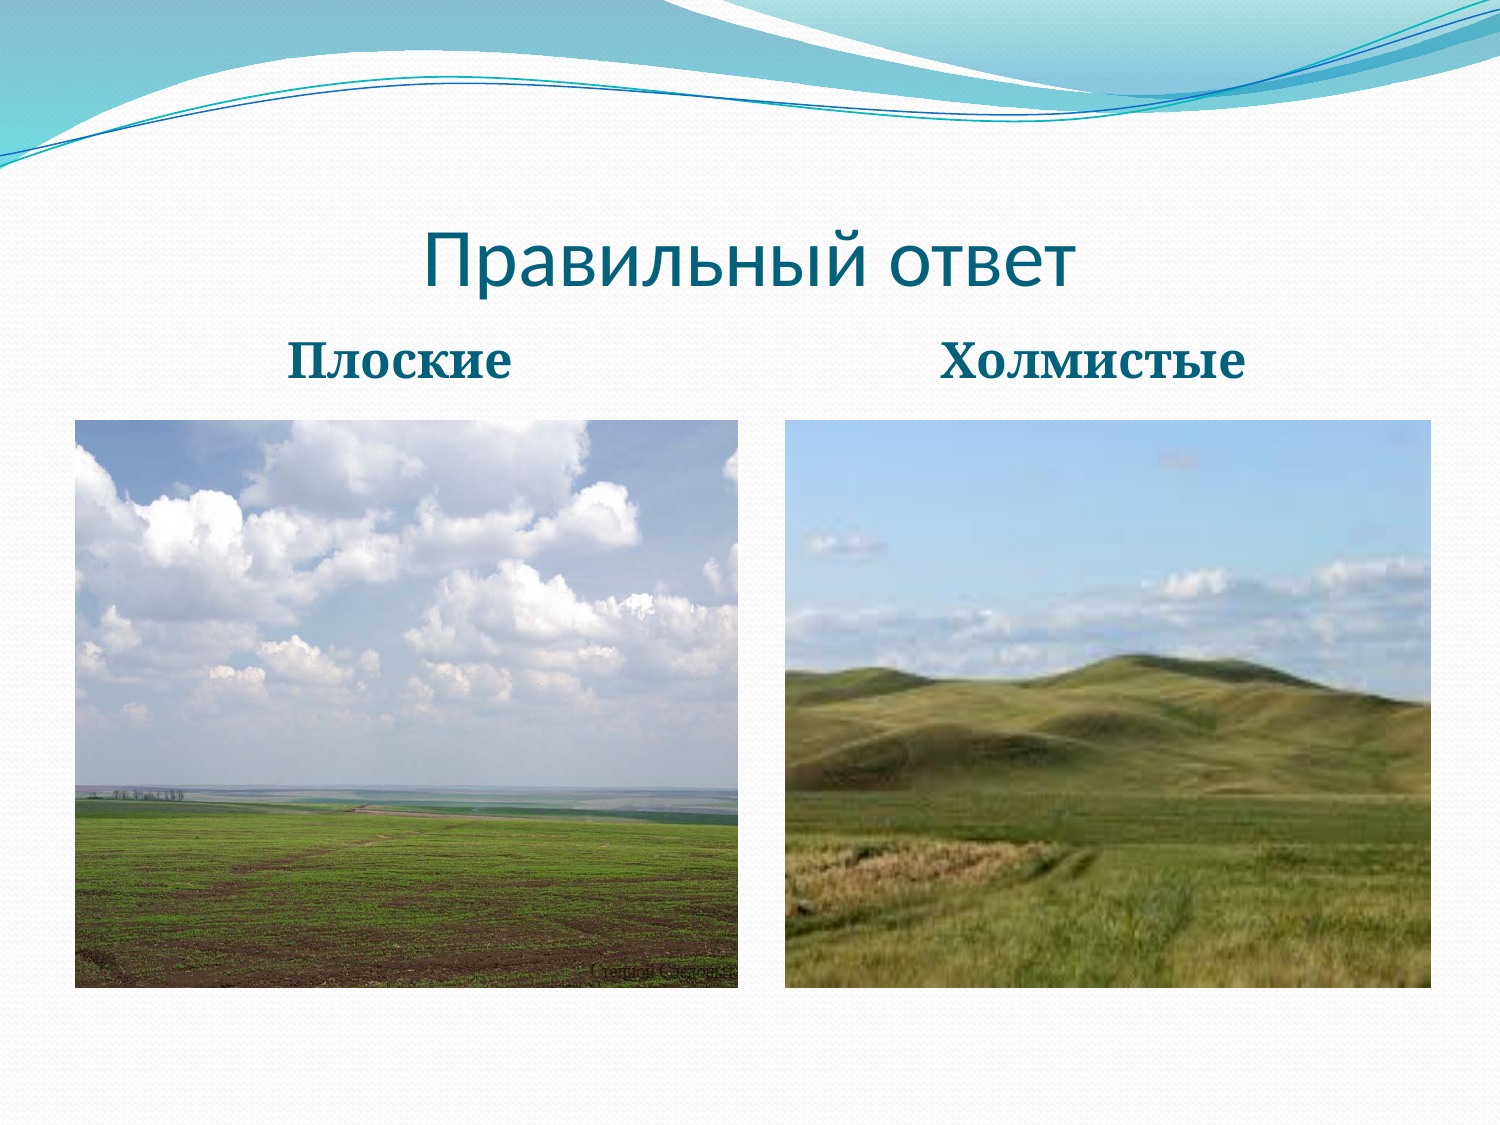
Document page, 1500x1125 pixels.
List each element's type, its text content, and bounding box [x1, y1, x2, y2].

title Правильный ответ [75, 115, 1425, 303]
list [74, 420, 738, 988]
list Плоские [75, 304, 738, 413]
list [785, 420, 1432, 988]
list Холмистые [761, 305, 1425, 413]
